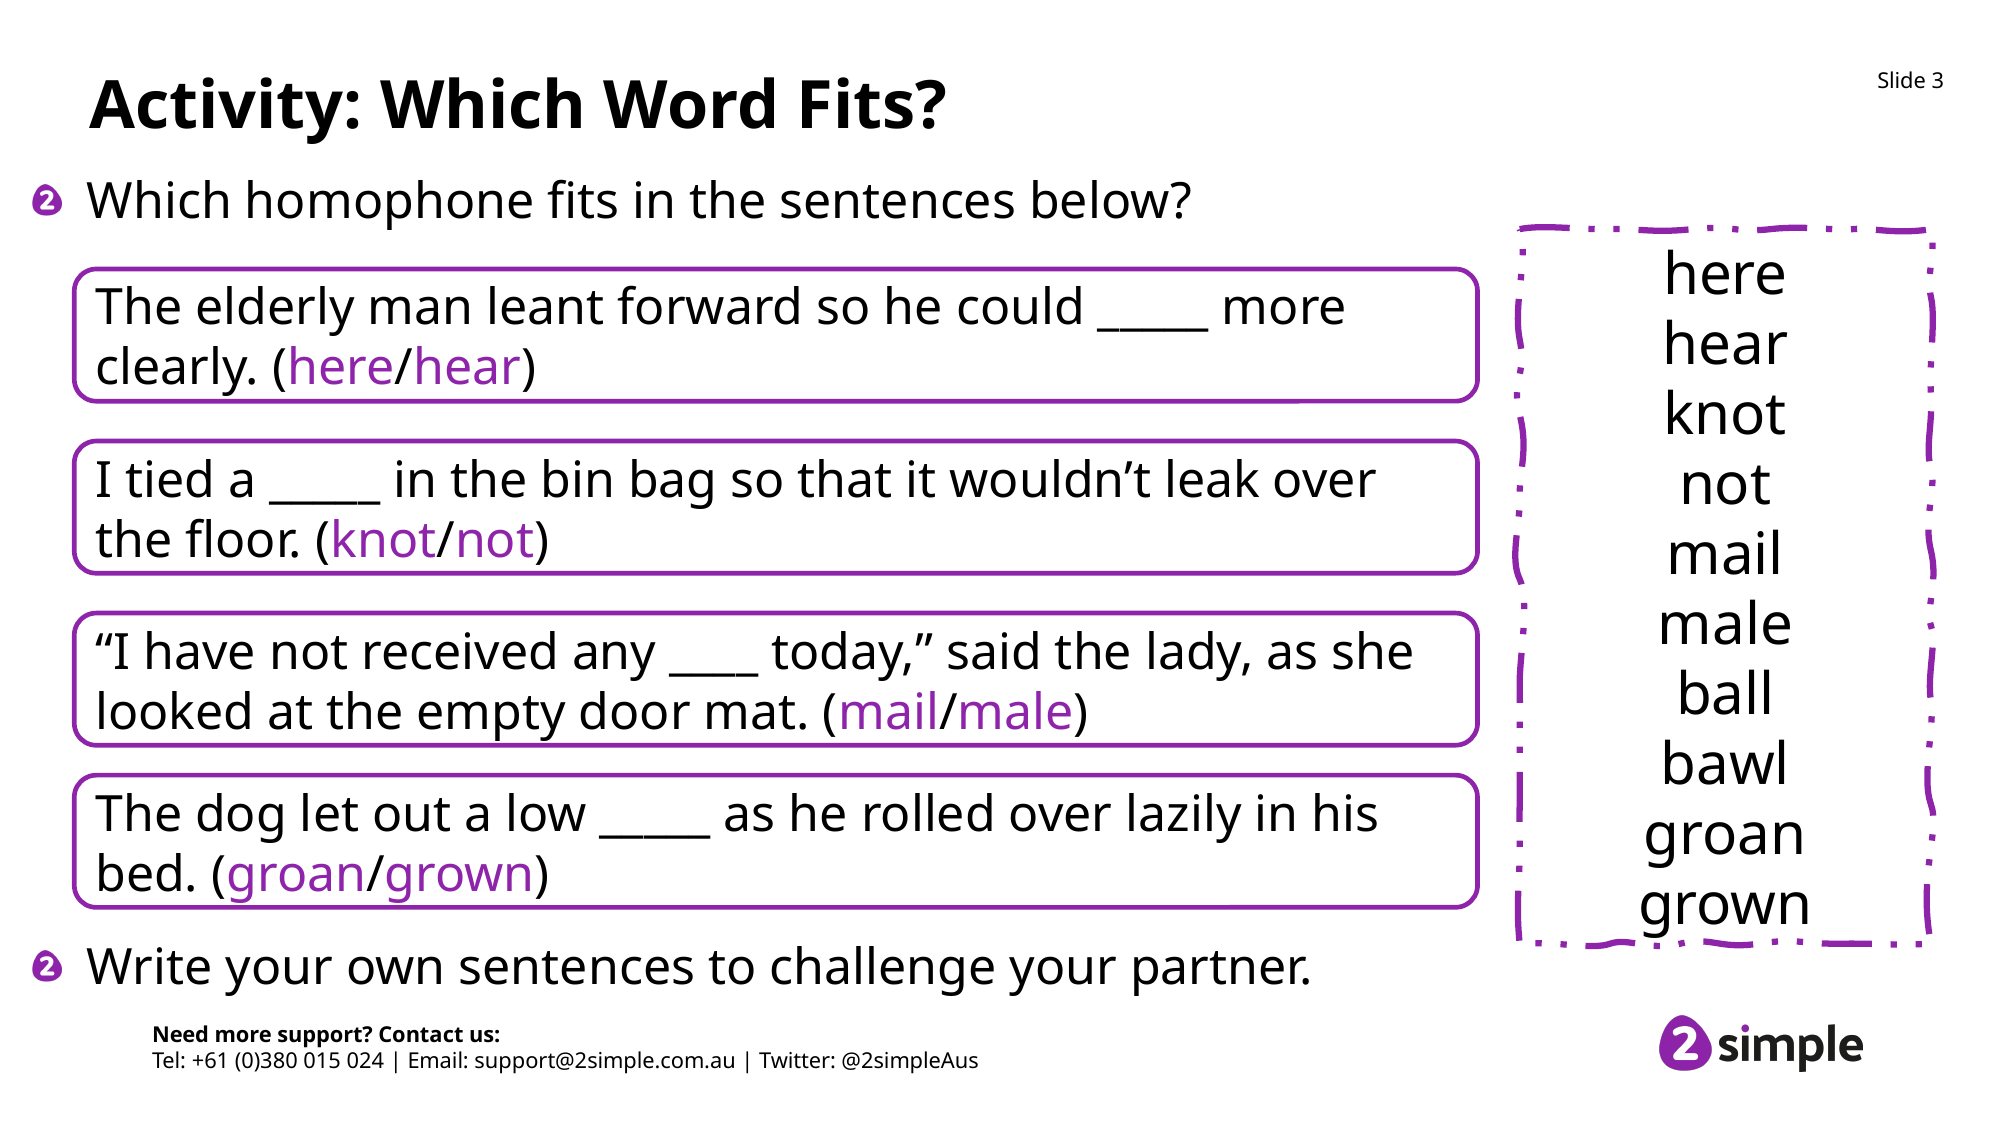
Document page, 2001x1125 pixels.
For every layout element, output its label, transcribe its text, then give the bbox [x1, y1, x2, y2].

text_box Need more support? Contact us: Tel: +61 (0)380 015 024 | Email: support@2simple.com.au | Twitter: @2simpleAus [137, 1013, 1863, 1081]
title Activity: Which Word Fits? [74, 40, 1800, 174]
picture [1659, 1015, 1863, 1073]
text_box Which homophone fits in the sentences below? [15, 161, 1419, 236]
text_box “I have not received any ____ today,” said the lady, as she looked at the empty door mat. (mail/male) [73, 612, 1479, 747]
text_box here hear knot not mail male ball bawl groan grown [1515, 227, 1934, 947]
text_box The dog let out a low _____ as he rolled over lazily in his bed. (groan/grown) [73, 774, 1479, 909]
text_box Write your own sentences to challenge your partner. [15, 927, 1520, 1003]
picture [30, 947, 64, 983]
text_box The elderly man leant forward so he could _____ more clearly. (here/hear) [73, 267, 1479, 403]
text_box I tied a _____ in the bin bag so that it wouldn’t leak over the floor. (knot/not) [73, 439, 1479, 575]
text_box Slide 3 [1862, 59, 1976, 101]
picture [30, 181, 64, 217]
